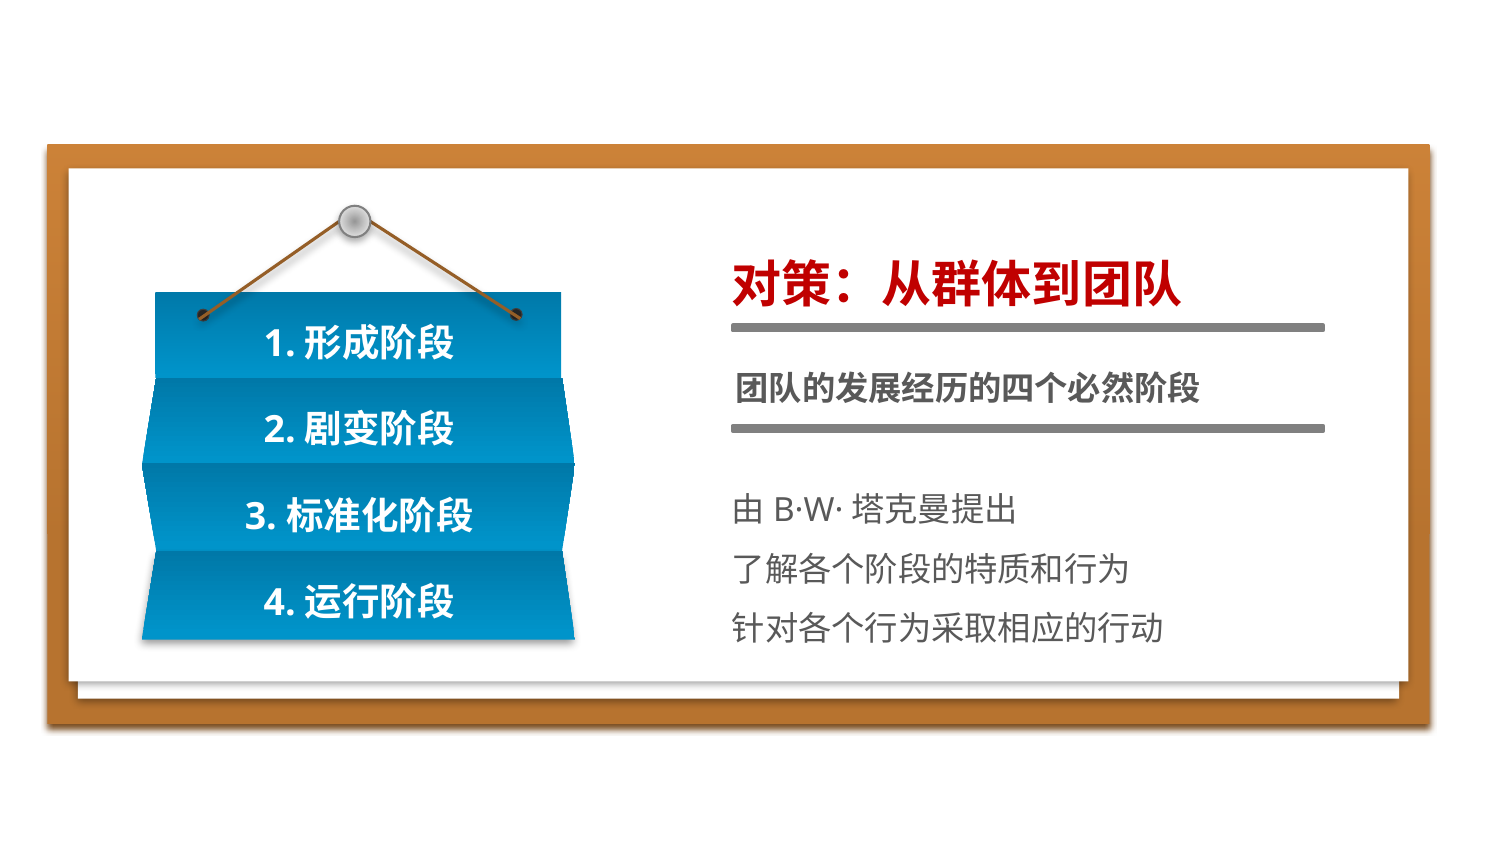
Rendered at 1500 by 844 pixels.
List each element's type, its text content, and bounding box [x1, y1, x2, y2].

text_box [141, 292, 576, 640]
text_box [732, 325, 1324, 331]
text_box 团队的发展经历的四个必然阶段 [721, 348, 1283, 415]
text_box [77, 691, 1400, 699]
text_box [47, 144, 1430, 724]
text_box [732, 425, 1324, 431]
text_box 对策：从群体到团队 [717, 245, 1229, 321]
text_box [68, 168, 1409, 682]
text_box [198, 221, 340, 320]
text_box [370, 221, 521, 319]
text_box 由B·W·塔克曼提出 了解各个阶段的特质和行为 针对各个行为采取相应的行动 [717, 460, 1324, 655]
text_box [339, 205, 371, 238]
